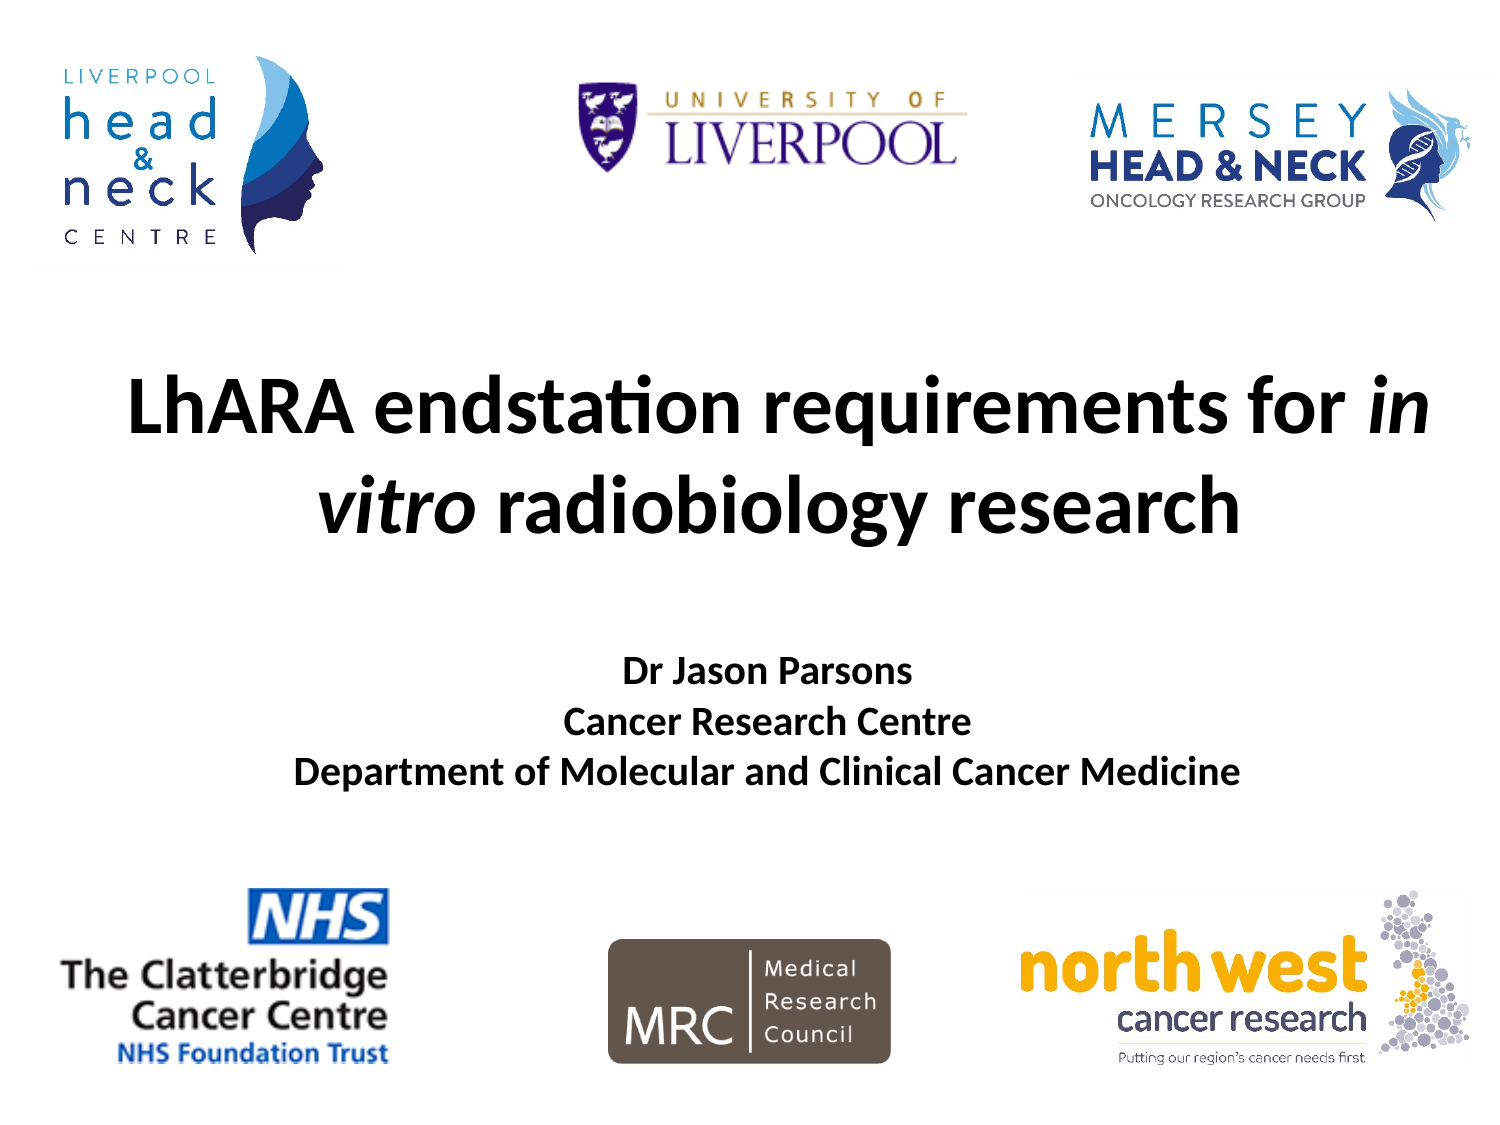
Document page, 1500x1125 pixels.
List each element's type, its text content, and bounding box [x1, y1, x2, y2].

picture [29, 39, 346, 269]
picture [607, 939, 891, 1064]
picture [52, 888, 390, 1064]
picture [1065, 75, 1497, 235]
text_box Dr Jason Parsons Cancer Research Centre Department of Molecular and Clinical Cancer Medicine [88, 635, 1447, 801]
picture [1021, 890, 1469, 1065]
picture [578, 75, 981, 180]
text_box LhARA endstation requirements for in vitro radiobiology research [76, 342, 1483, 558]
